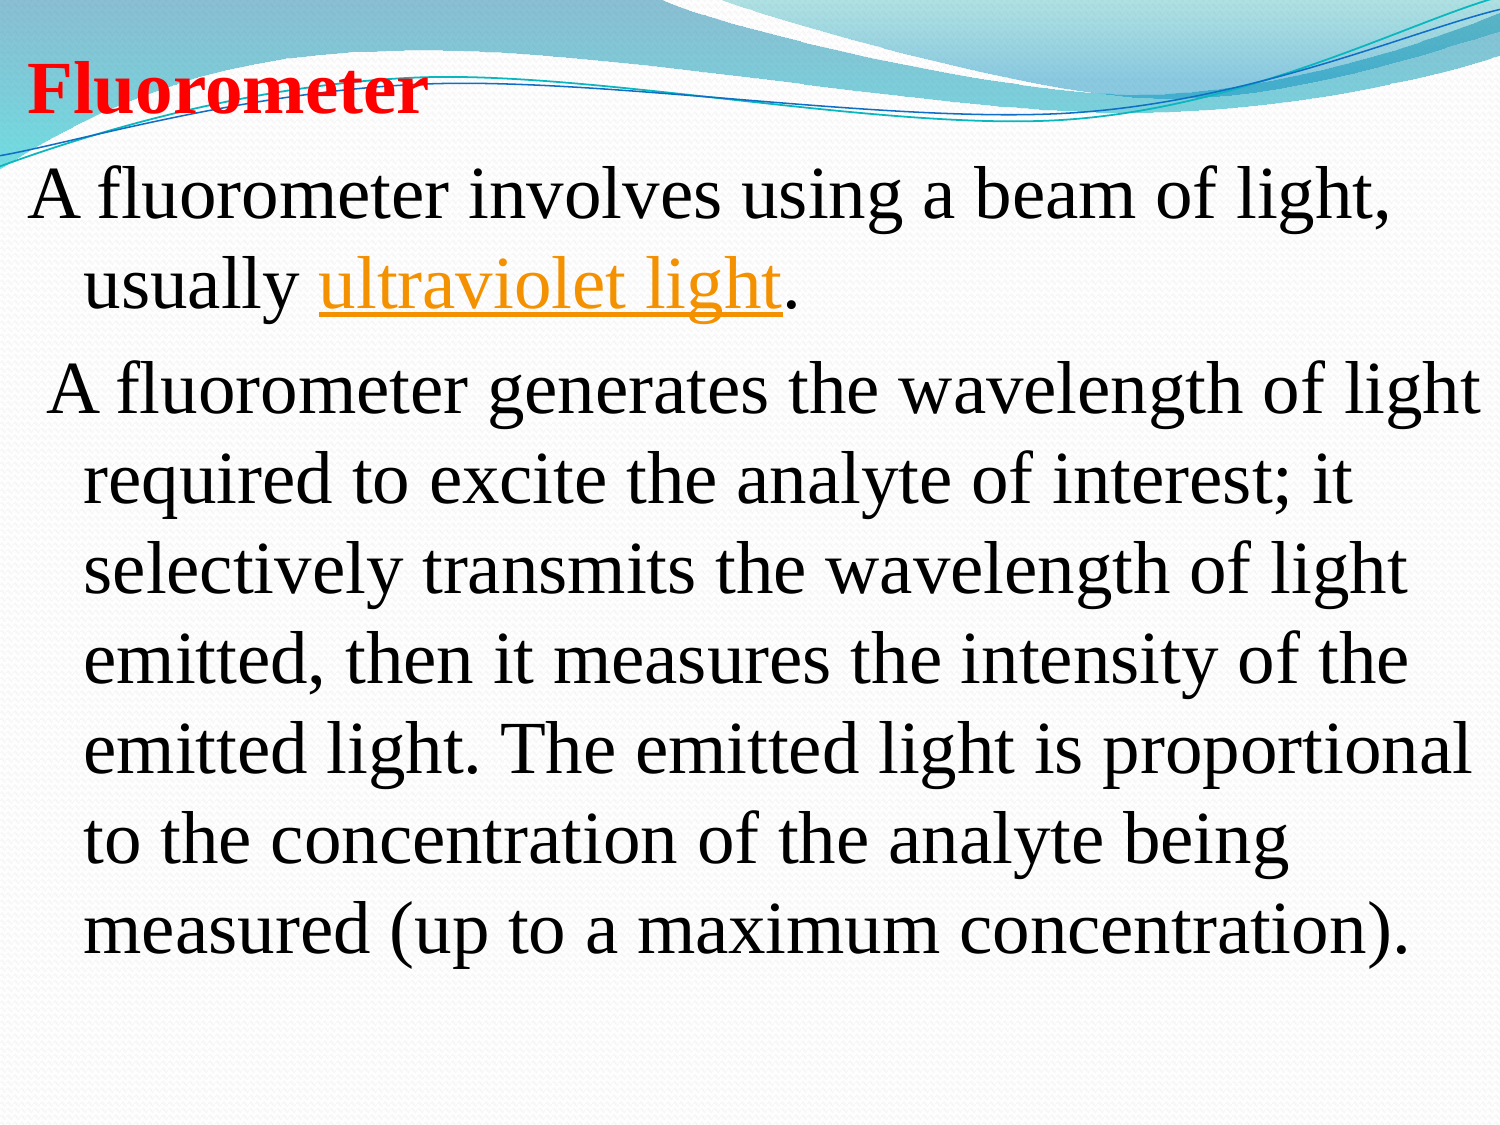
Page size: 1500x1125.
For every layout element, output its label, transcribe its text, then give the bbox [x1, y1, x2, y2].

text_box Fluorometer A fluorometer involves using a beam of light, usually ultraviolet light. A fluorometer generates the wavelength of light required to excite the analyte of interest; it selectively transmits the wavelength of light emitted, then it measures the intensity of the emitted light. The emitted light is proportional to the concentration of the analyte being measured (up to a maximum concentration). [12, 30, 1500, 976]
text_box [513, 66, 1264, 127]
